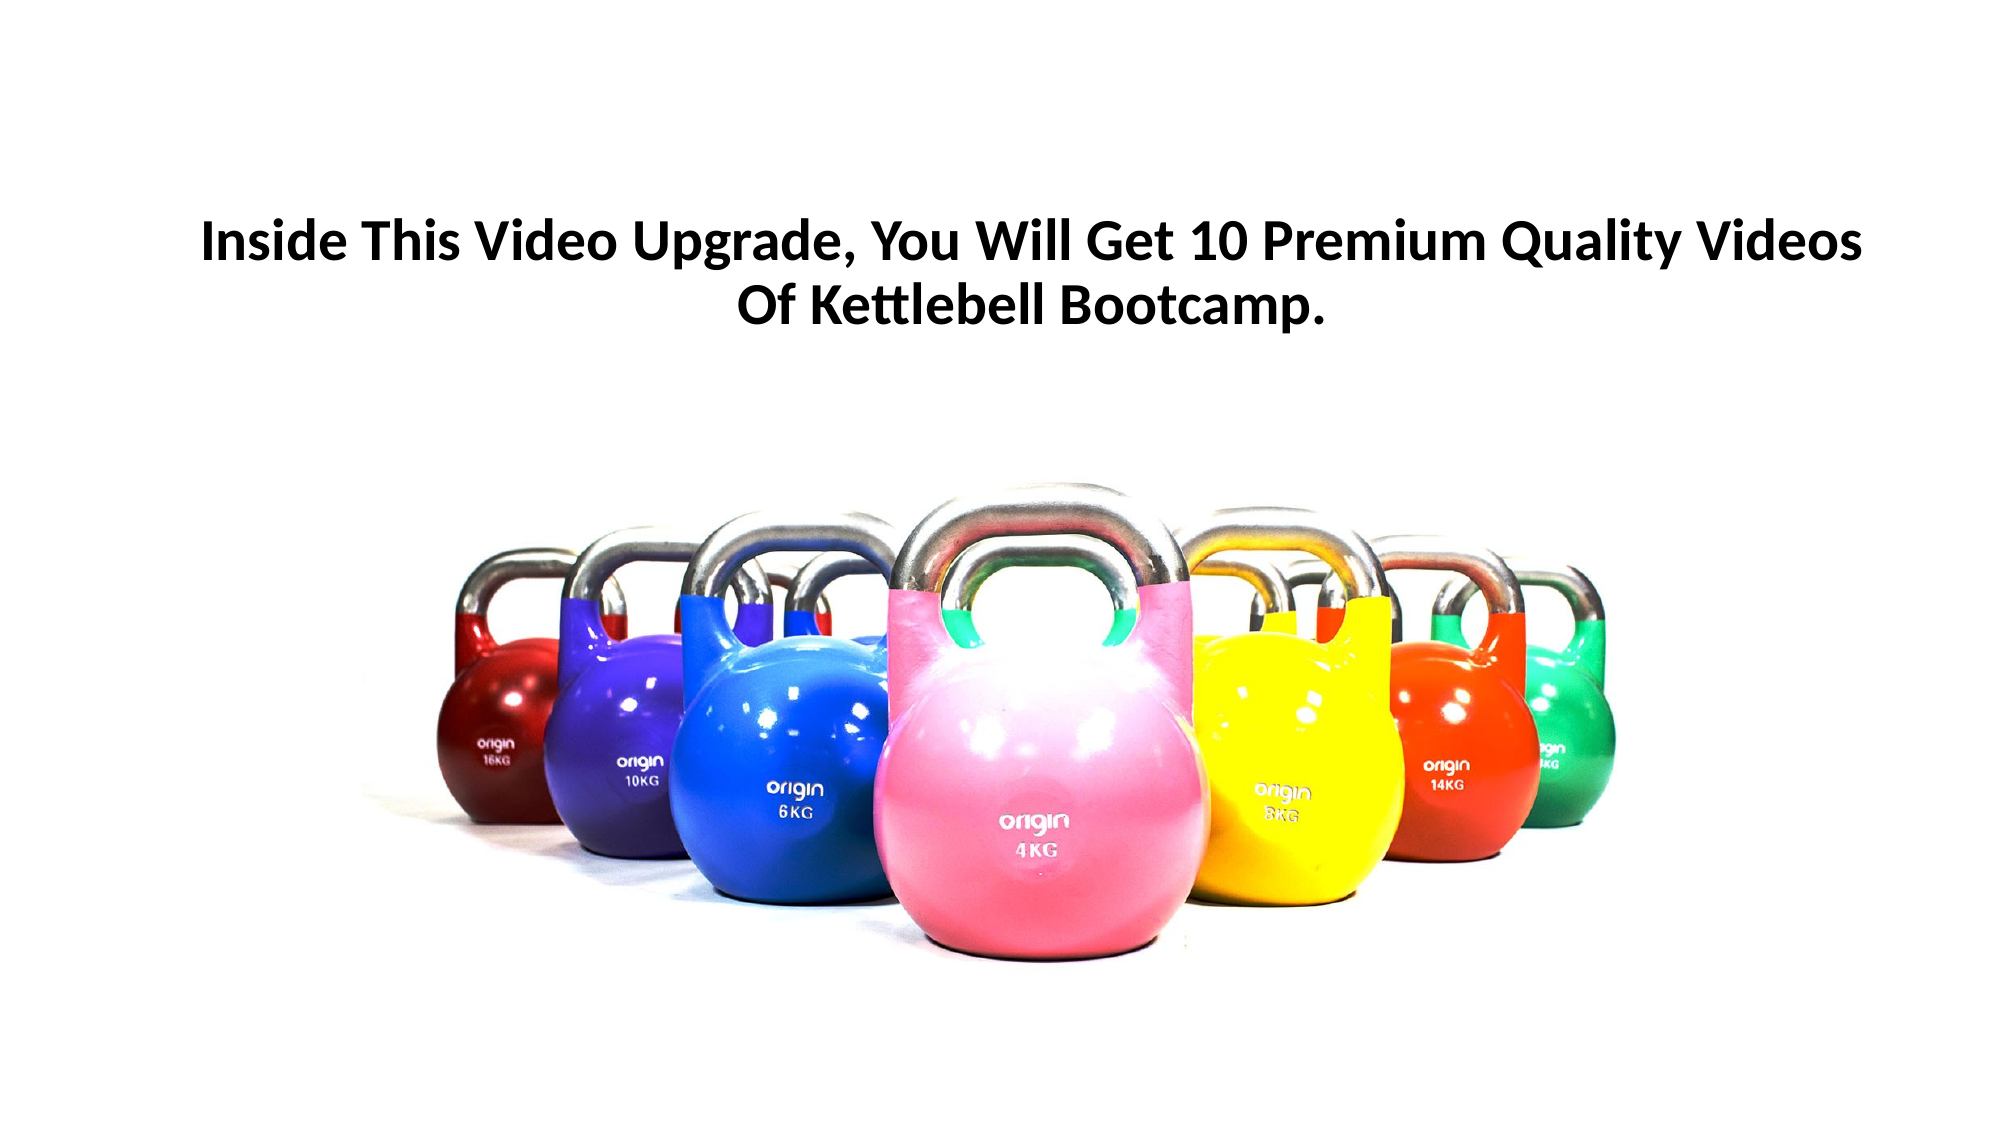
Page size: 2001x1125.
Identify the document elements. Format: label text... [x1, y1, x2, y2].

title Inside This Video Upgrade, You Will Get 10 Premium Quality Videos Of Kettlebell Bootcamp. [170, 200, 1896, 418]
picture [362, 417, 1633, 1014]
